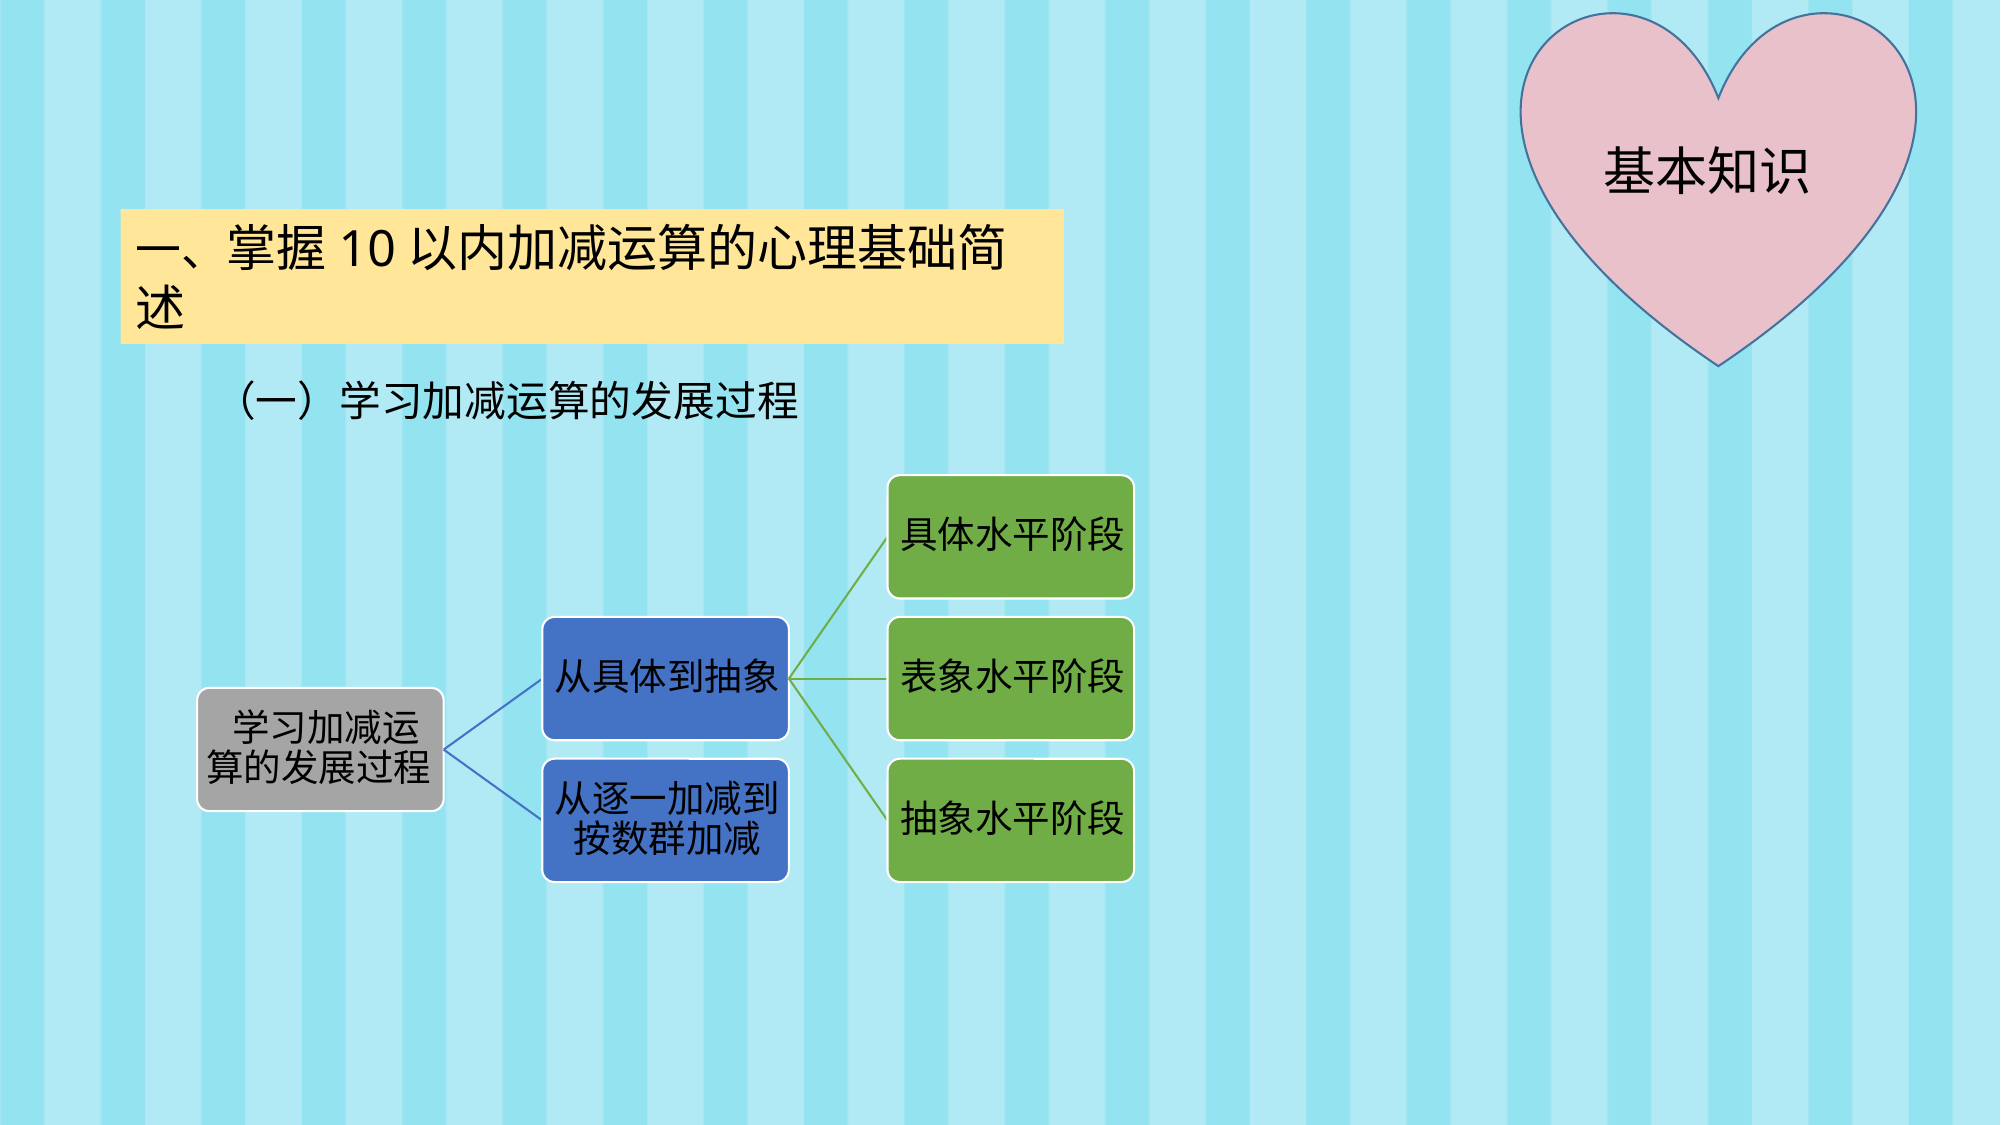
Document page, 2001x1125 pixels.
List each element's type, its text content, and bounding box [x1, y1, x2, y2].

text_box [196, 366, 1135, 992]
text_box 一、掌握10以内加减运算的心理基础简述 [120, 209, 1064, 344]
picture [0, 0, 2000, 1125]
text_box 基本知识 [1588, 130, 1848, 209]
text_box [1519, 12, 1918, 368]
